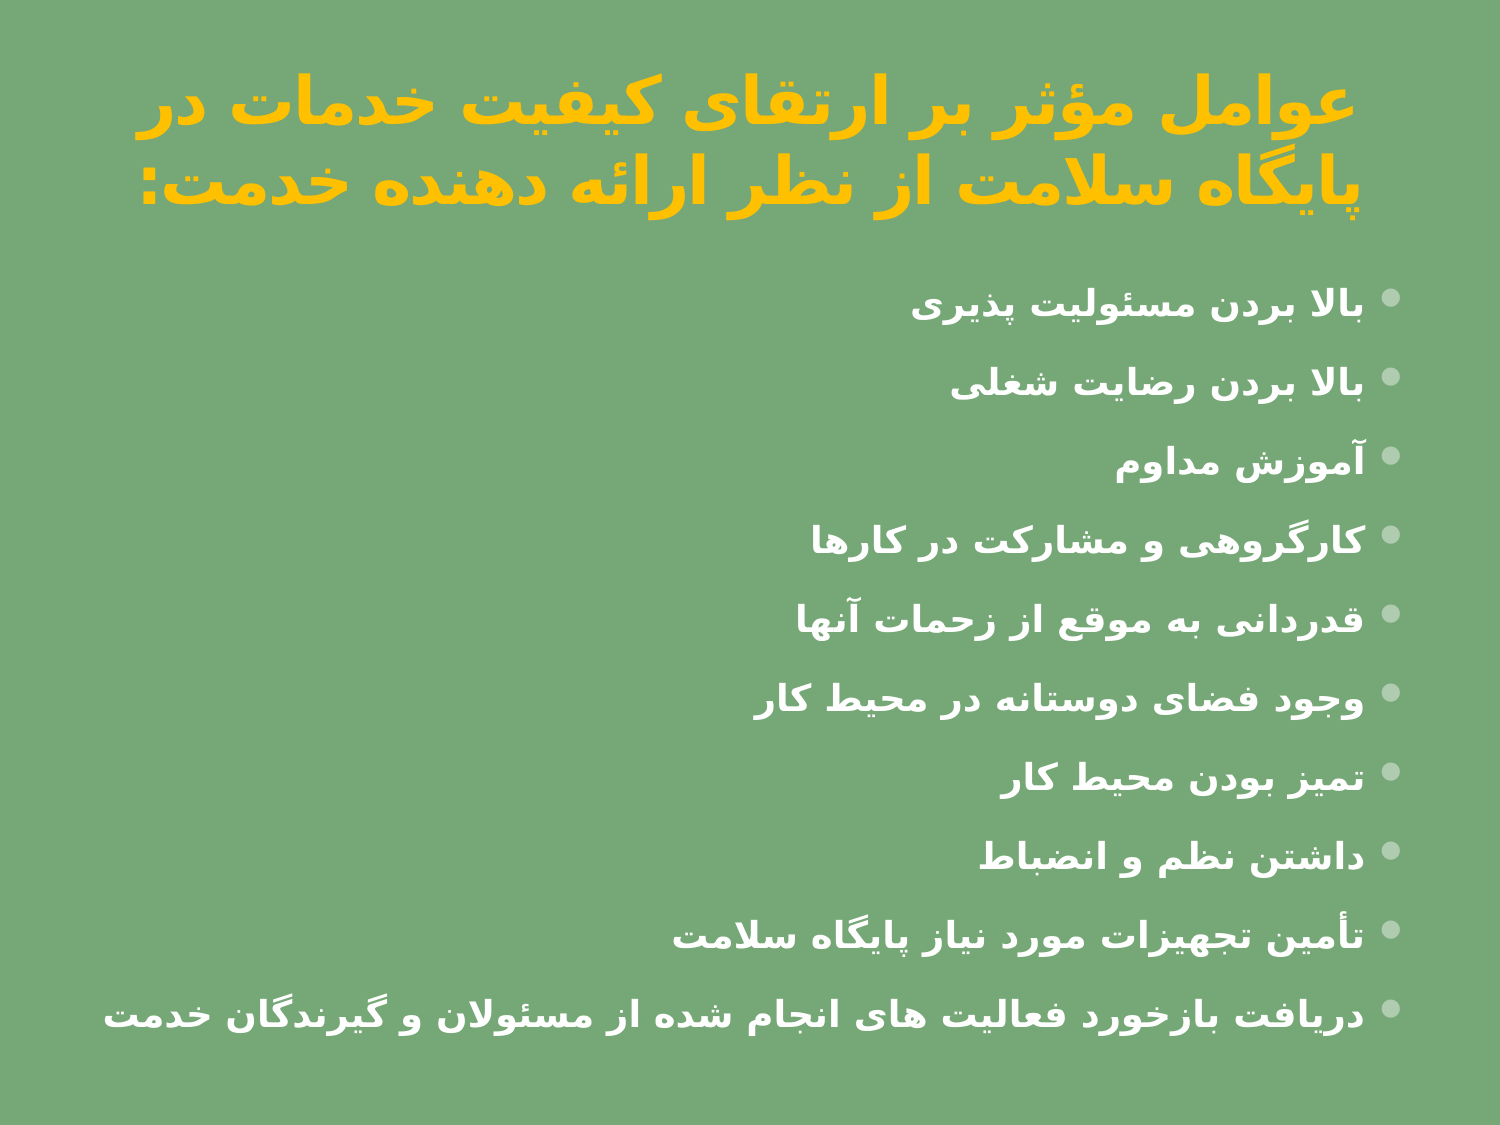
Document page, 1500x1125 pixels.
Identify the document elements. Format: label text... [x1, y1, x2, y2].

list بالا بردن مسئولیت پذیری بالا بردن رضایت شغلی آموزش مداوم کارگروهی و مشارکت در کارها قدردانی به موقع از زحمات آنها وجود فضای دوستانه در محیط کار تمیز بودن محیط کار داشتن نظم و انضباط تأمین تجهیزات مورد نیاز پایگاه سلامت دریافت بازخورد فعالیت های انجام شده از مسئولان و گیرندگان خدمت [75, 249, 1425, 1059]
title عوامل مؤثر بر ارتقای کیفیت خدمات در پایگاه سلامت از نظر ارائه دهنده خدمت: [74, 24, 1425, 225]
